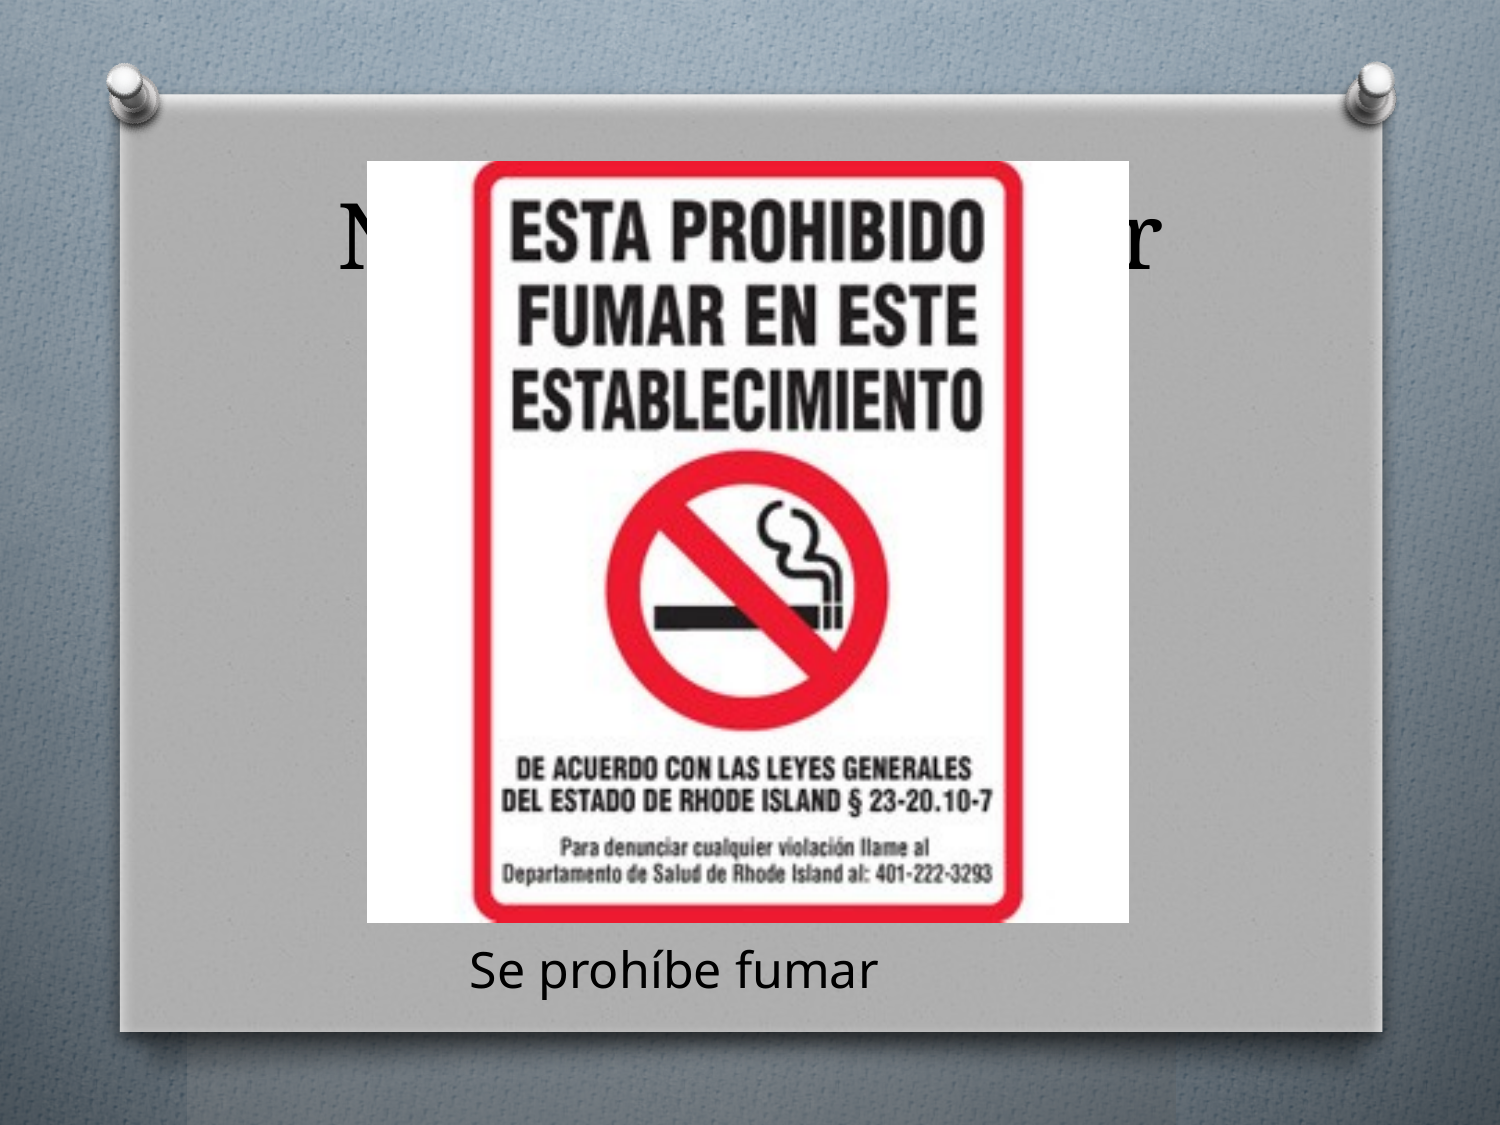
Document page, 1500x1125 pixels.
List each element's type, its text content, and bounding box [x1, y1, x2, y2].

picture [75, 29, 198, 153]
picture [1317, 35, 1439, 156]
title No se puede fumar [179, 134, 1323, 332]
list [239, 161, 1257, 923]
text_box Se prohíbe fumar [454, 931, 1019, 1007]
